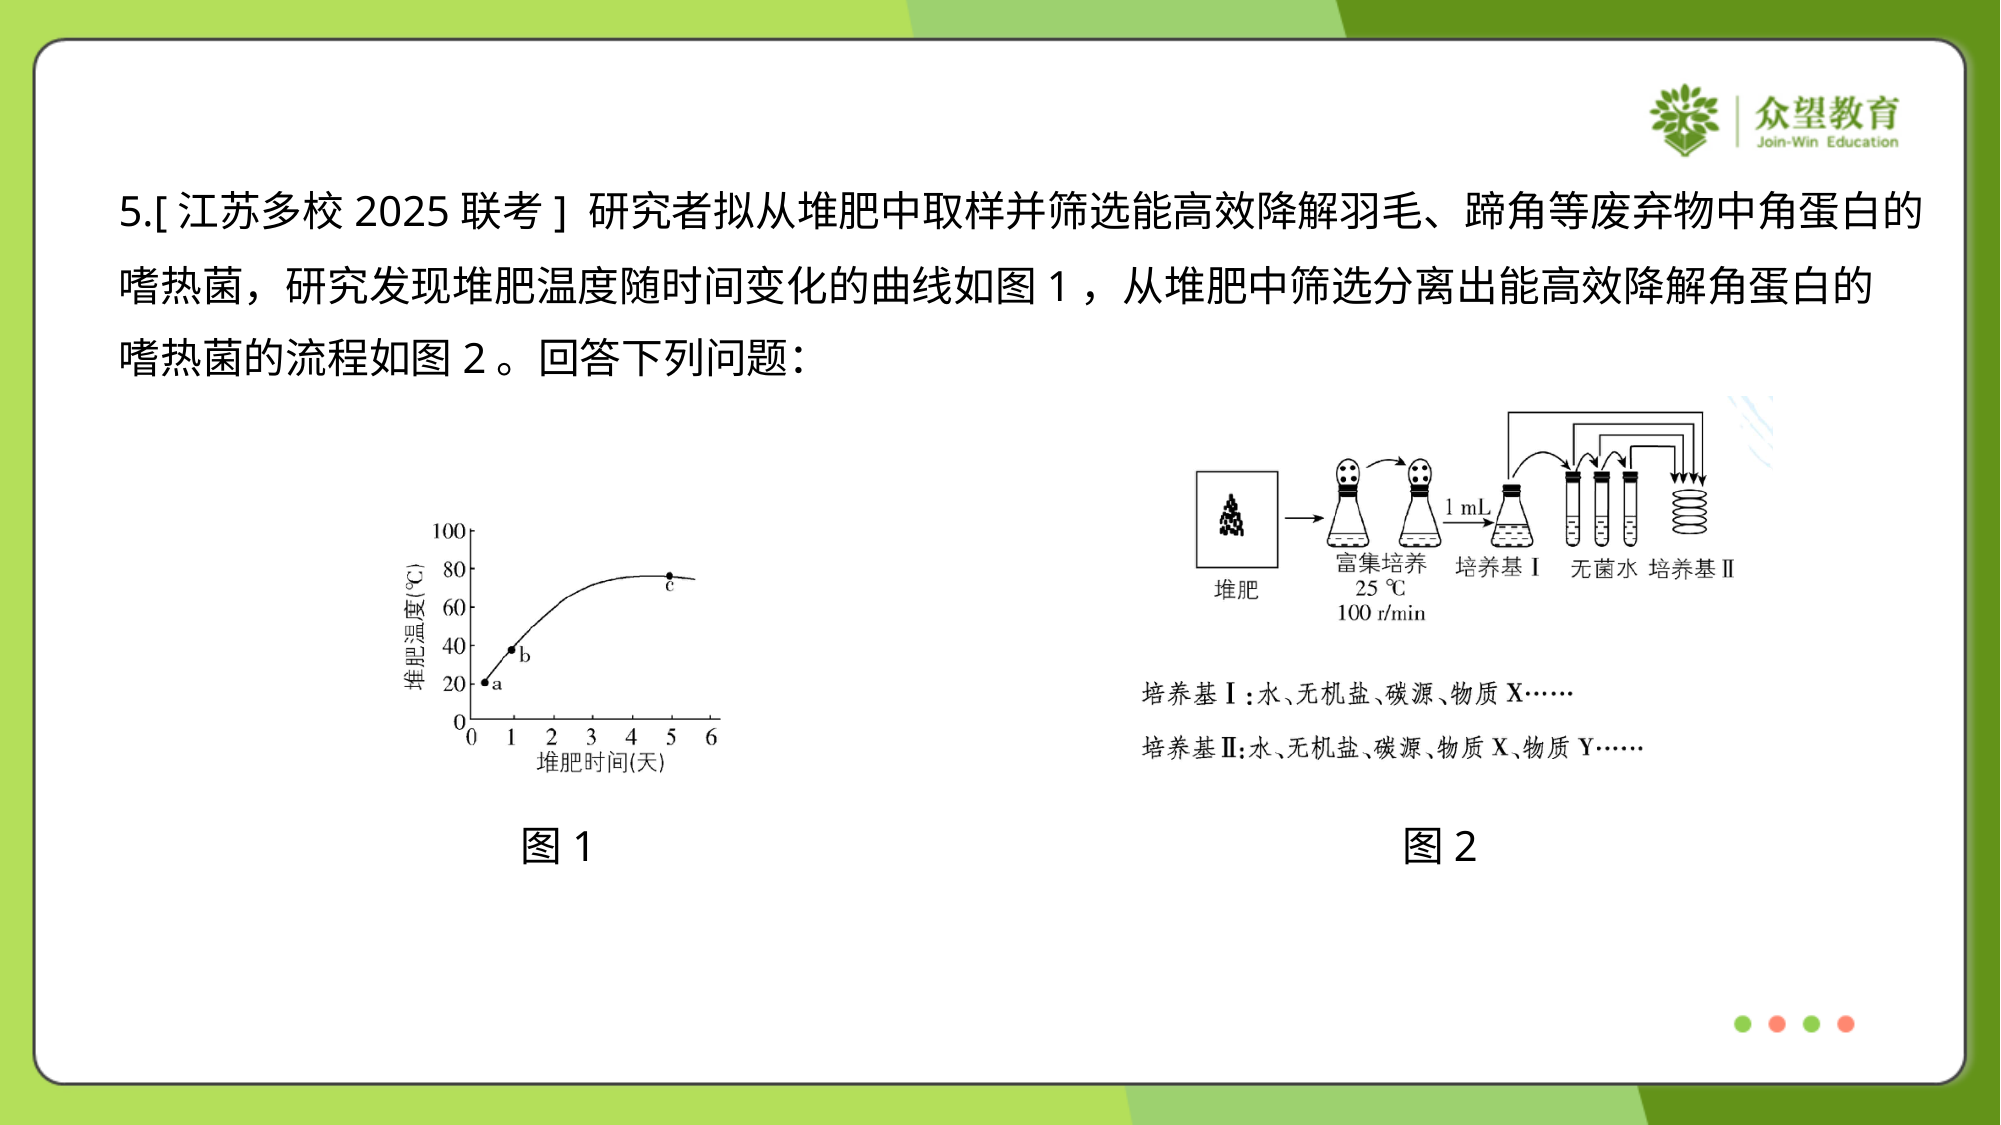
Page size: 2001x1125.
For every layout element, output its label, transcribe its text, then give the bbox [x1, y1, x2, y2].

text_box 5.[江苏多校2025联考] 研究者拟从堆肥中取样并筛选能高效降解羽毛、蹄角等废弃物中角蛋白的 嗜热菌，研究发现堆肥温度随时间变化的曲线如图1，从堆肥中筛选分离出能高效降解角蛋白的 嗜热菌的流程如图2。回答下列问题： [118, 159, 1883, 375]
picture [0, 0, 2000, 1125]
text_box 图2 [1402, 797, 1478, 931]
text_box 图1 [520, 797, 597, 931]
